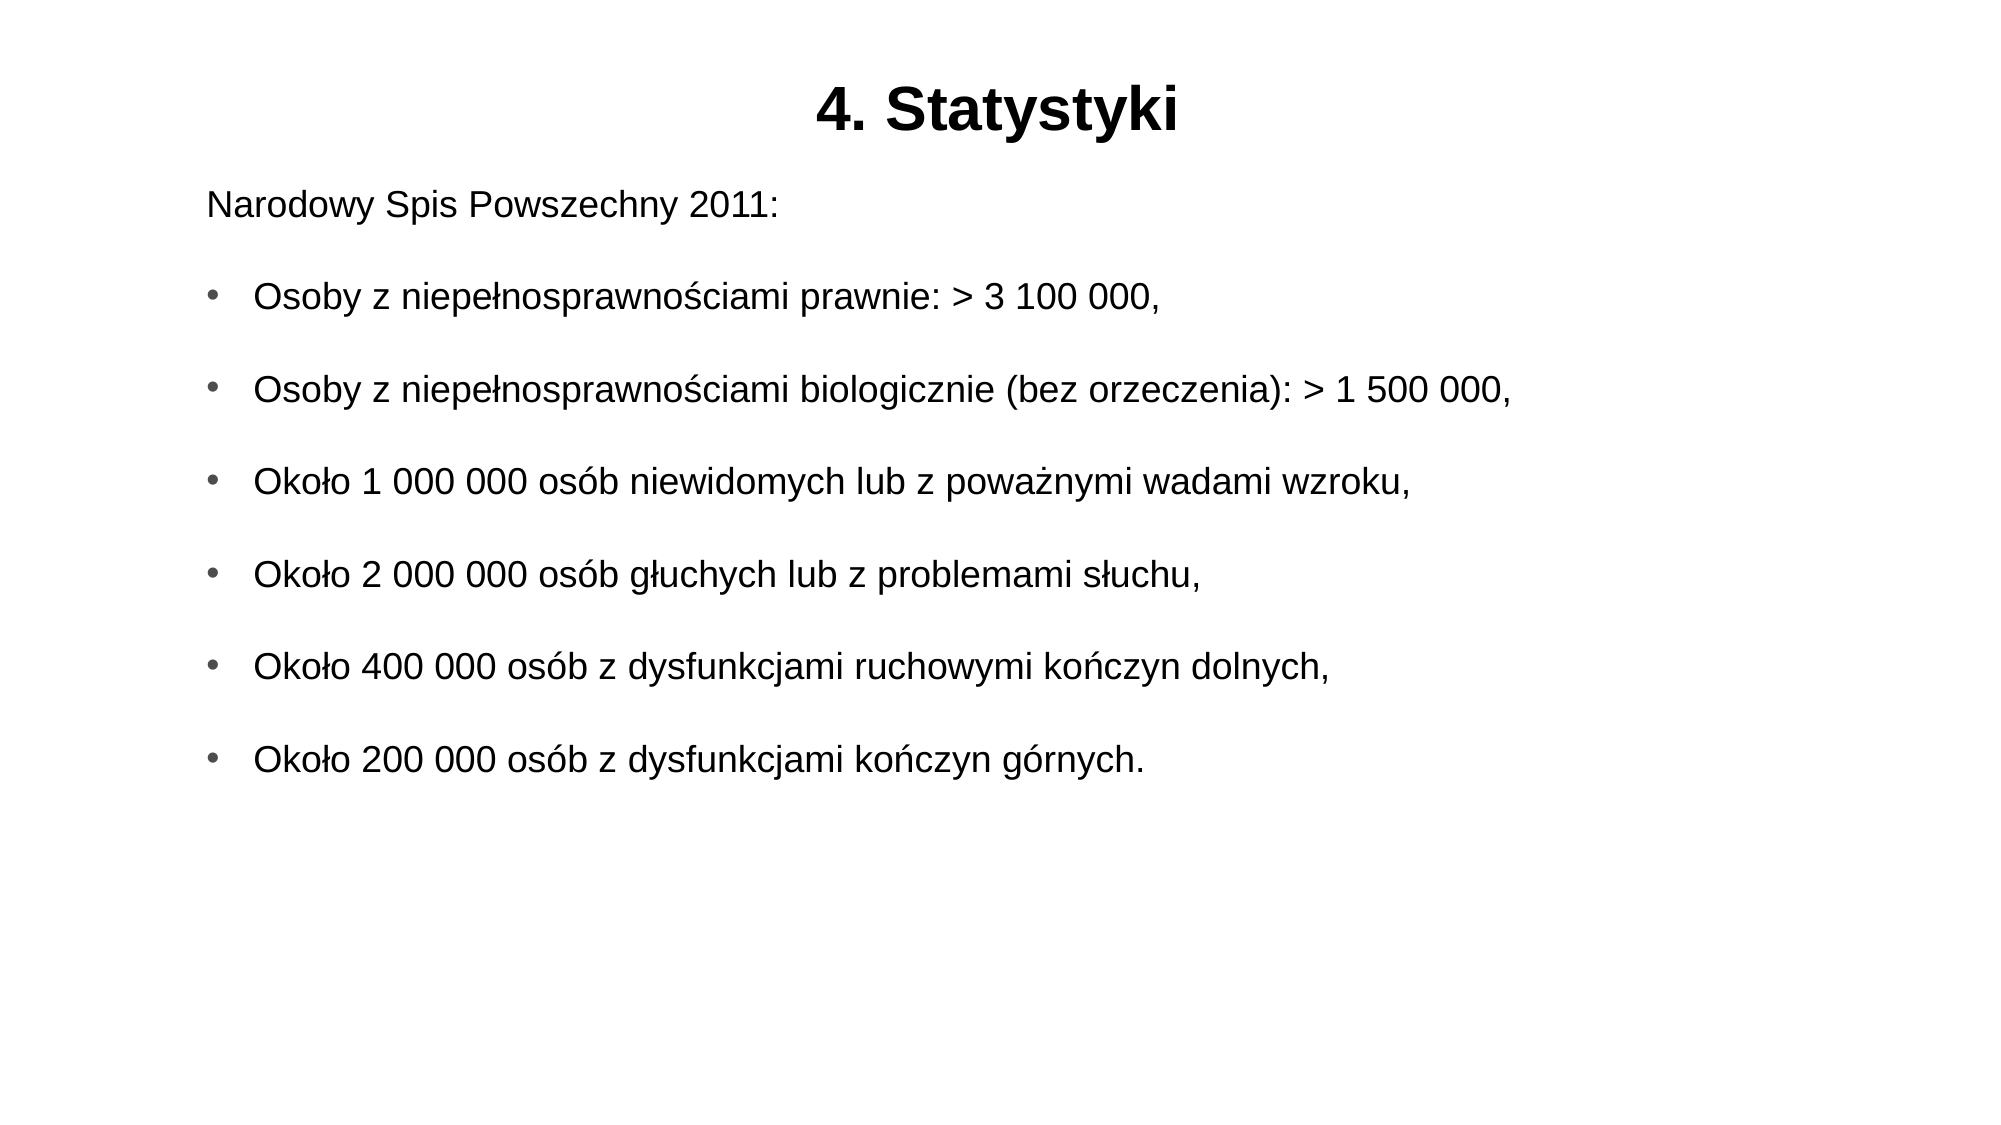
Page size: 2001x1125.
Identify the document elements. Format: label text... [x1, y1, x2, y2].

text_box Narodowy Spis Powszechny 2011: Osoby z niepełnosprawnościami prawnie: > 3 100 000, Osoby z niepełnosprawnościami biologicznie (bez orzeczenia): > 1 500 000, Około 1 000 000 osób niewidomych lub z poważnymi wadami wzroku, Około 2 000 000 osób głuchych lub z problemami słuchu, Około 400 000 osób z dysfunkcjami ruchowymi kończyn dolnych, Około 200 000 osób z dysfunkcjami kończyn górnych. [191, 149, 1598, 788]
title 4. Statystyki [801, 0, 1212, 149]
